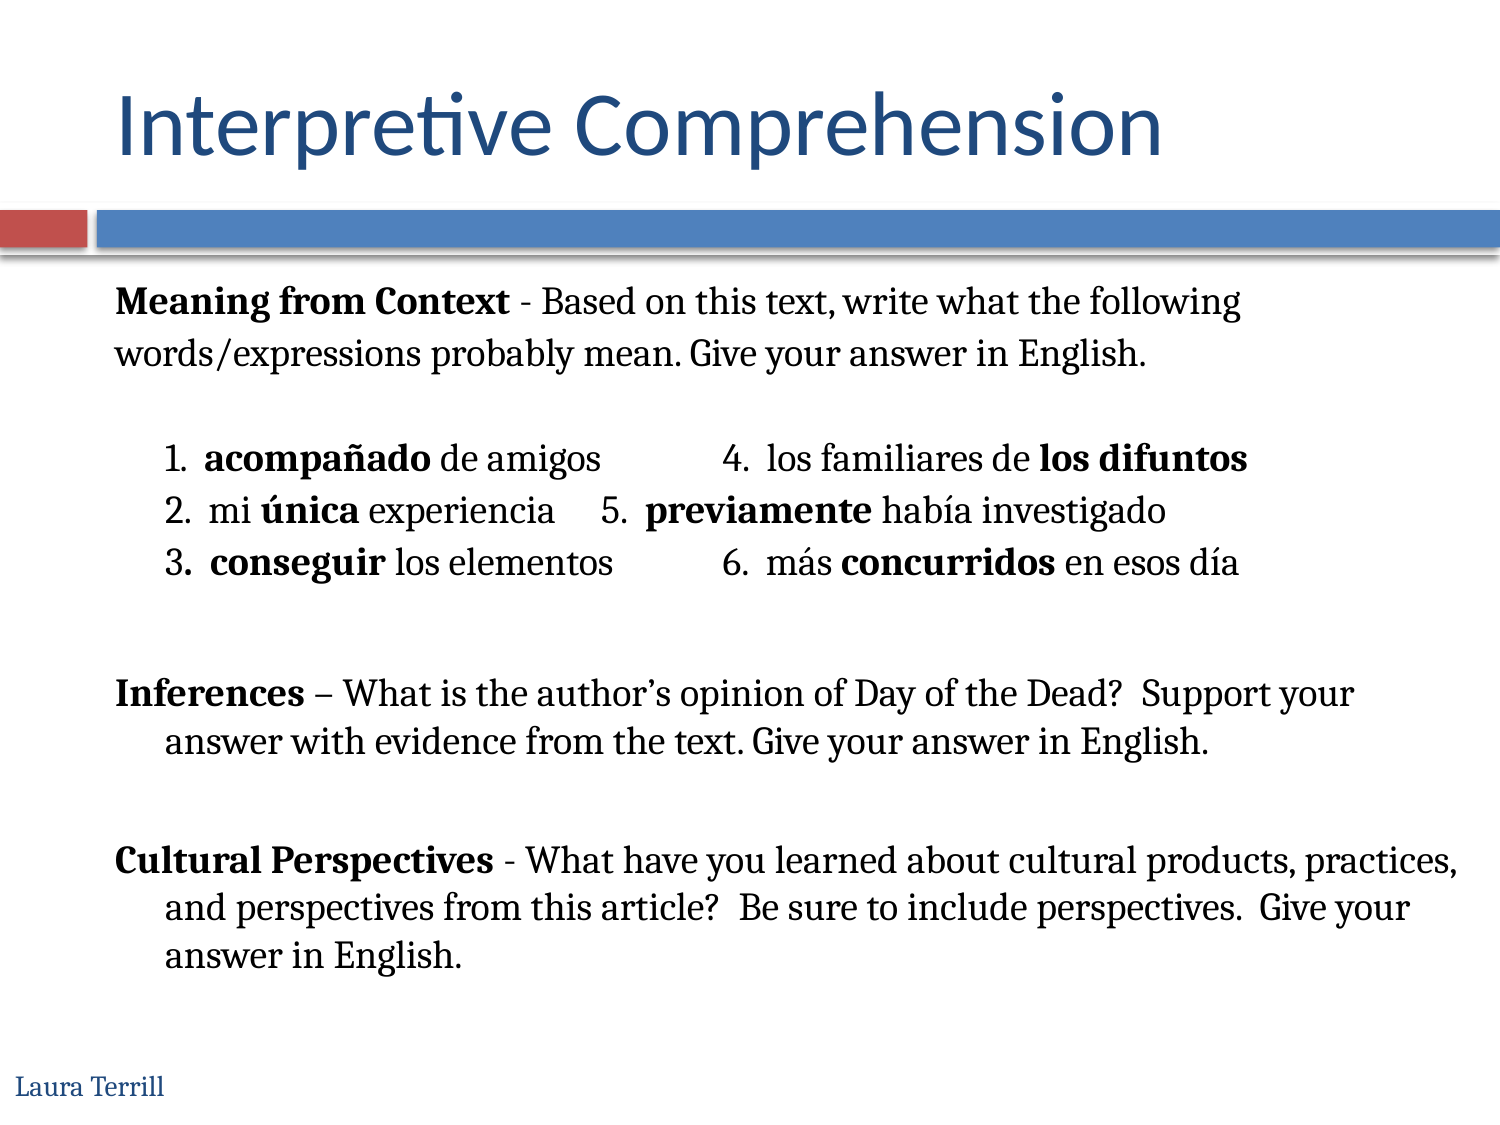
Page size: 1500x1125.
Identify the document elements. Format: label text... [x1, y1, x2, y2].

title Interpretive Comprehension [100, 37, 1438, 200]
footer Laura Terrill [0, 1054, 890, 1115]
list Meaning from Context - Based on this text, write what the following words/expressions probably mean. Give your answer in English. 1. acompañado de amigos 4. los familiares de los difuntos 2. mi única experiencia 5. previamente había investigado 3. conseguir los elementos 6. más concurridos en esos día Inferences – What is the author’s opinion of Day of the Dead? Support your answer with evidence from the text. Give your answer in English. Cultural Perspectives - What have you learned about cultural products, practices, and perspectives from this article? Be sure to include perspectives. Give your answer in English. [100, 262, 1474, 1000]
